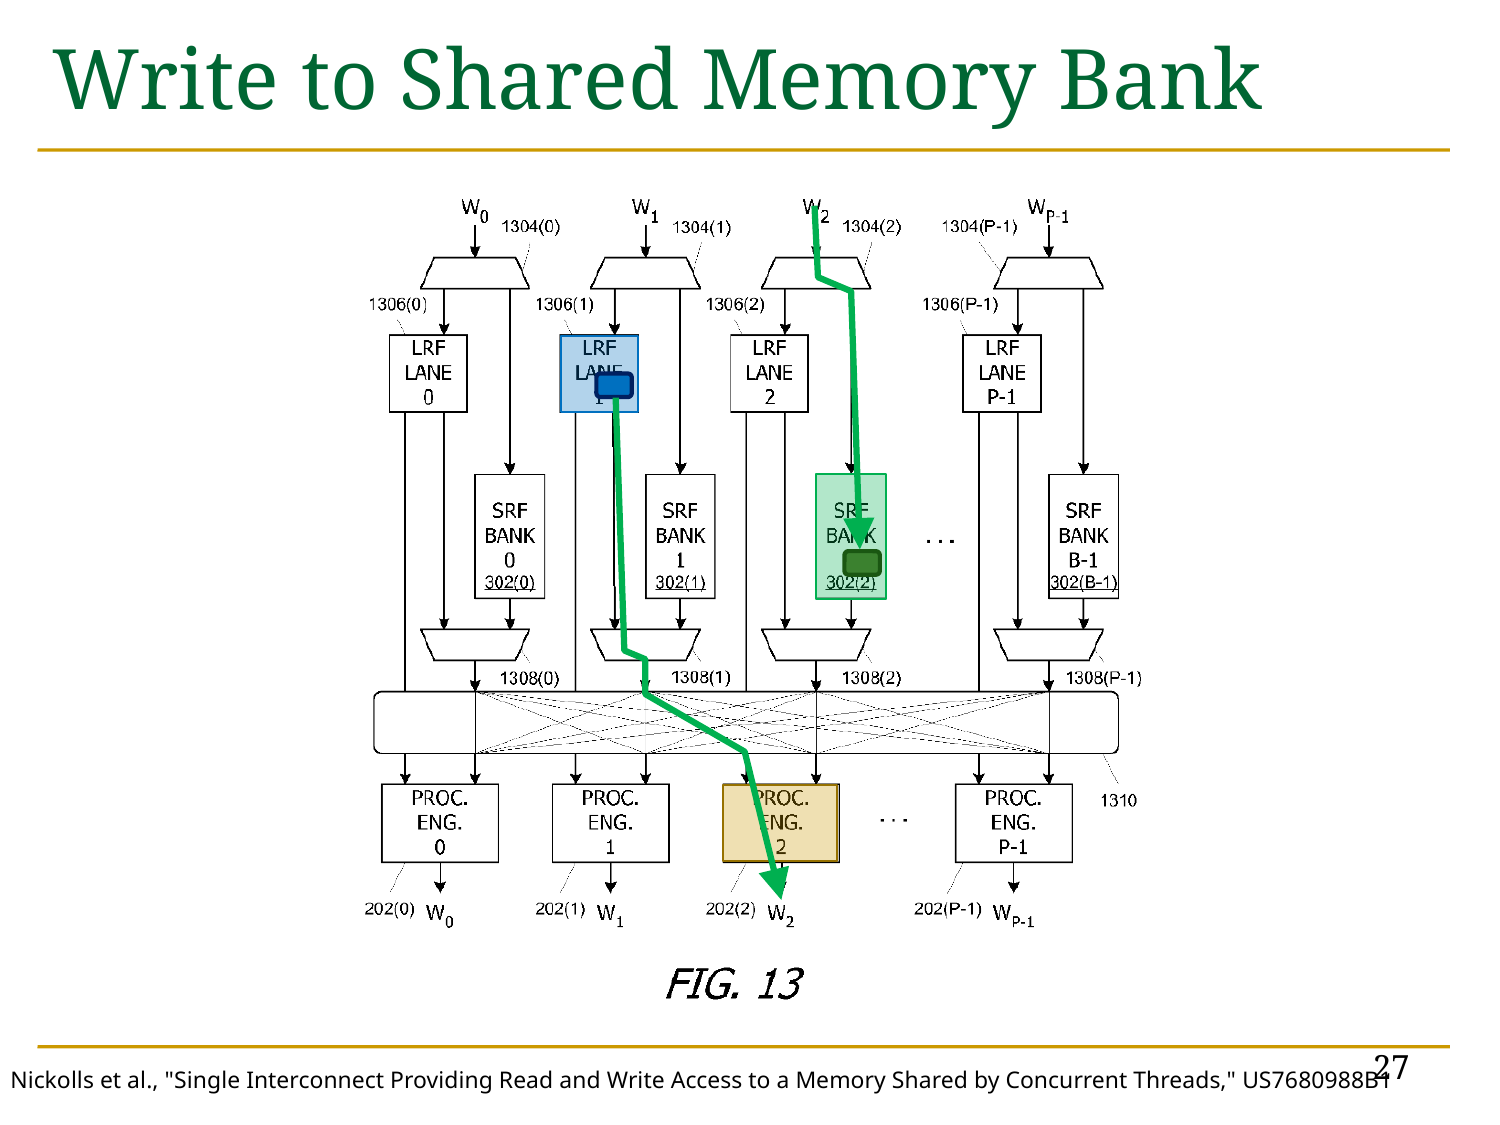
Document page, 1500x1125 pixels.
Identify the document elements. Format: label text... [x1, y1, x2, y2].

picture [336, 172, 1164, 1015]
title Write to Shared Memory Bank [37, 2, 1388, 150]
text_box Nickolls et al., "Single Interconnect Providing Read and Write Access to a Memory Shared by Concurrent Threads," US7680988B1 [0, 1058, 1410, 1101]
slide_number 27 [1074, 1023, 1426, 1100]
